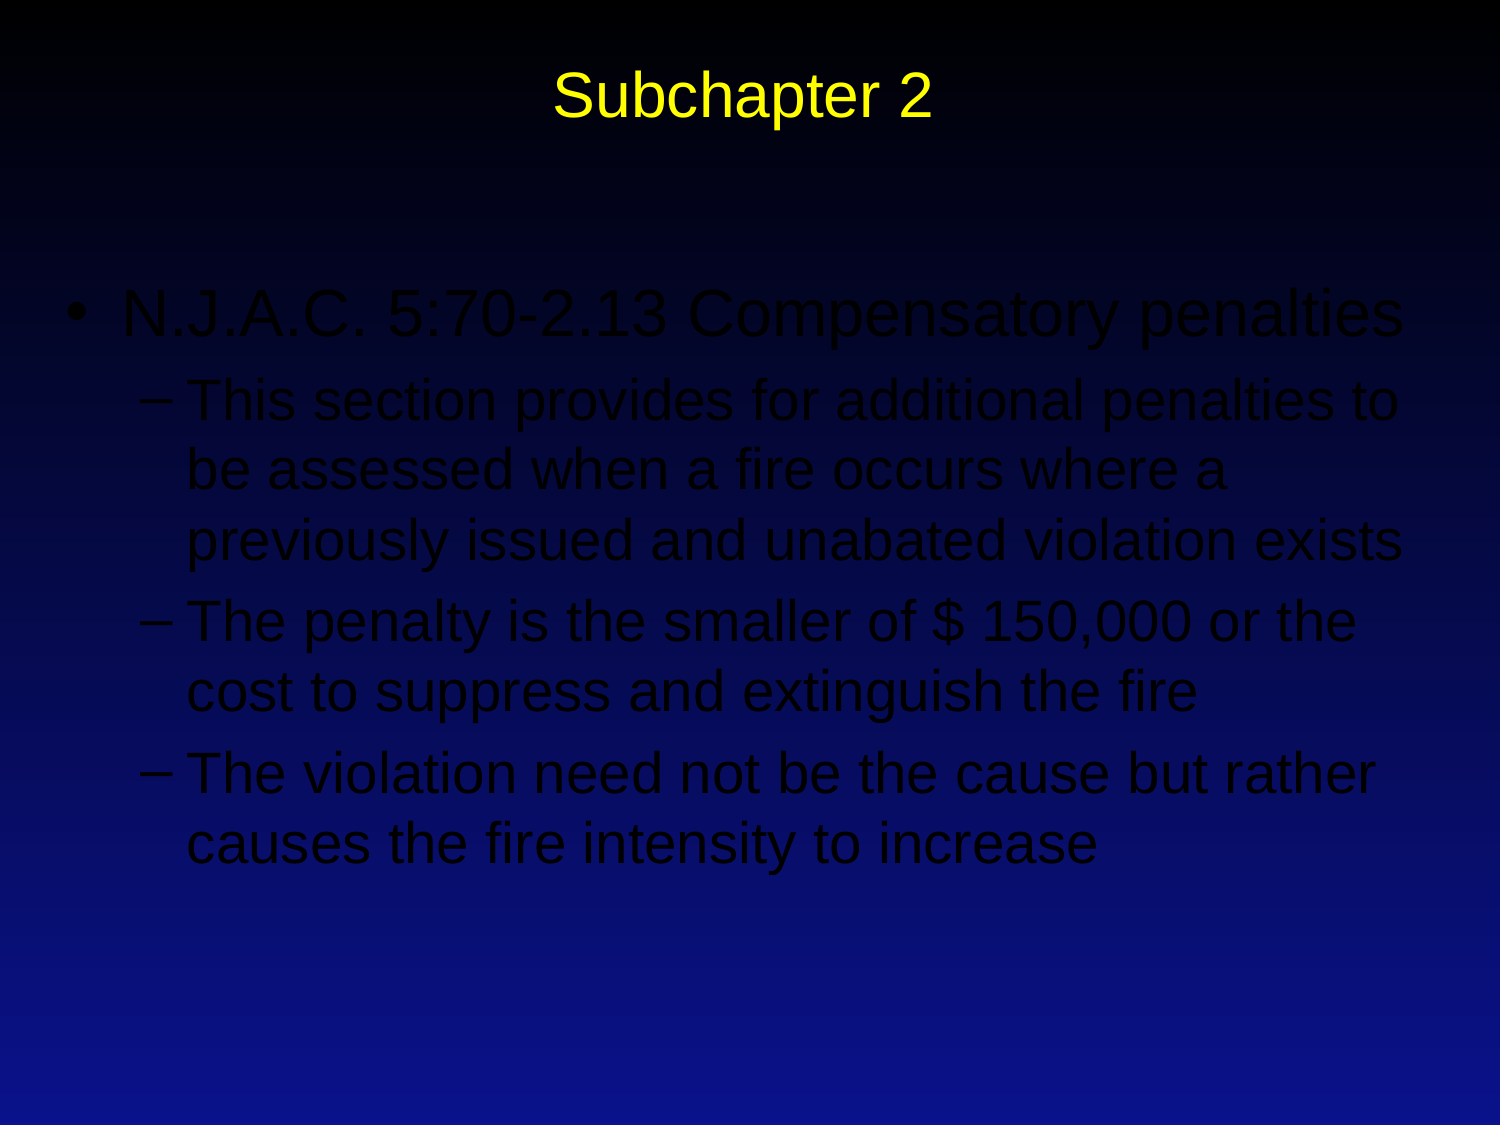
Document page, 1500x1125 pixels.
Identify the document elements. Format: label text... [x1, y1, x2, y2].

title Subchapter 2 [125, 45, 1363, 138]
list N.J.A.C. 5:70-2.13 Compensatory penalties This section provides for additional penalties to be assessed when a fire occurs where a previously issued and unabated violation exists The penalty is the smaller of $ 150,000 or the cost to suppress and extinguish the fire The violation need not be the cause but rather causes the fire intensity to increase [50, 262, 1450, 1005]
